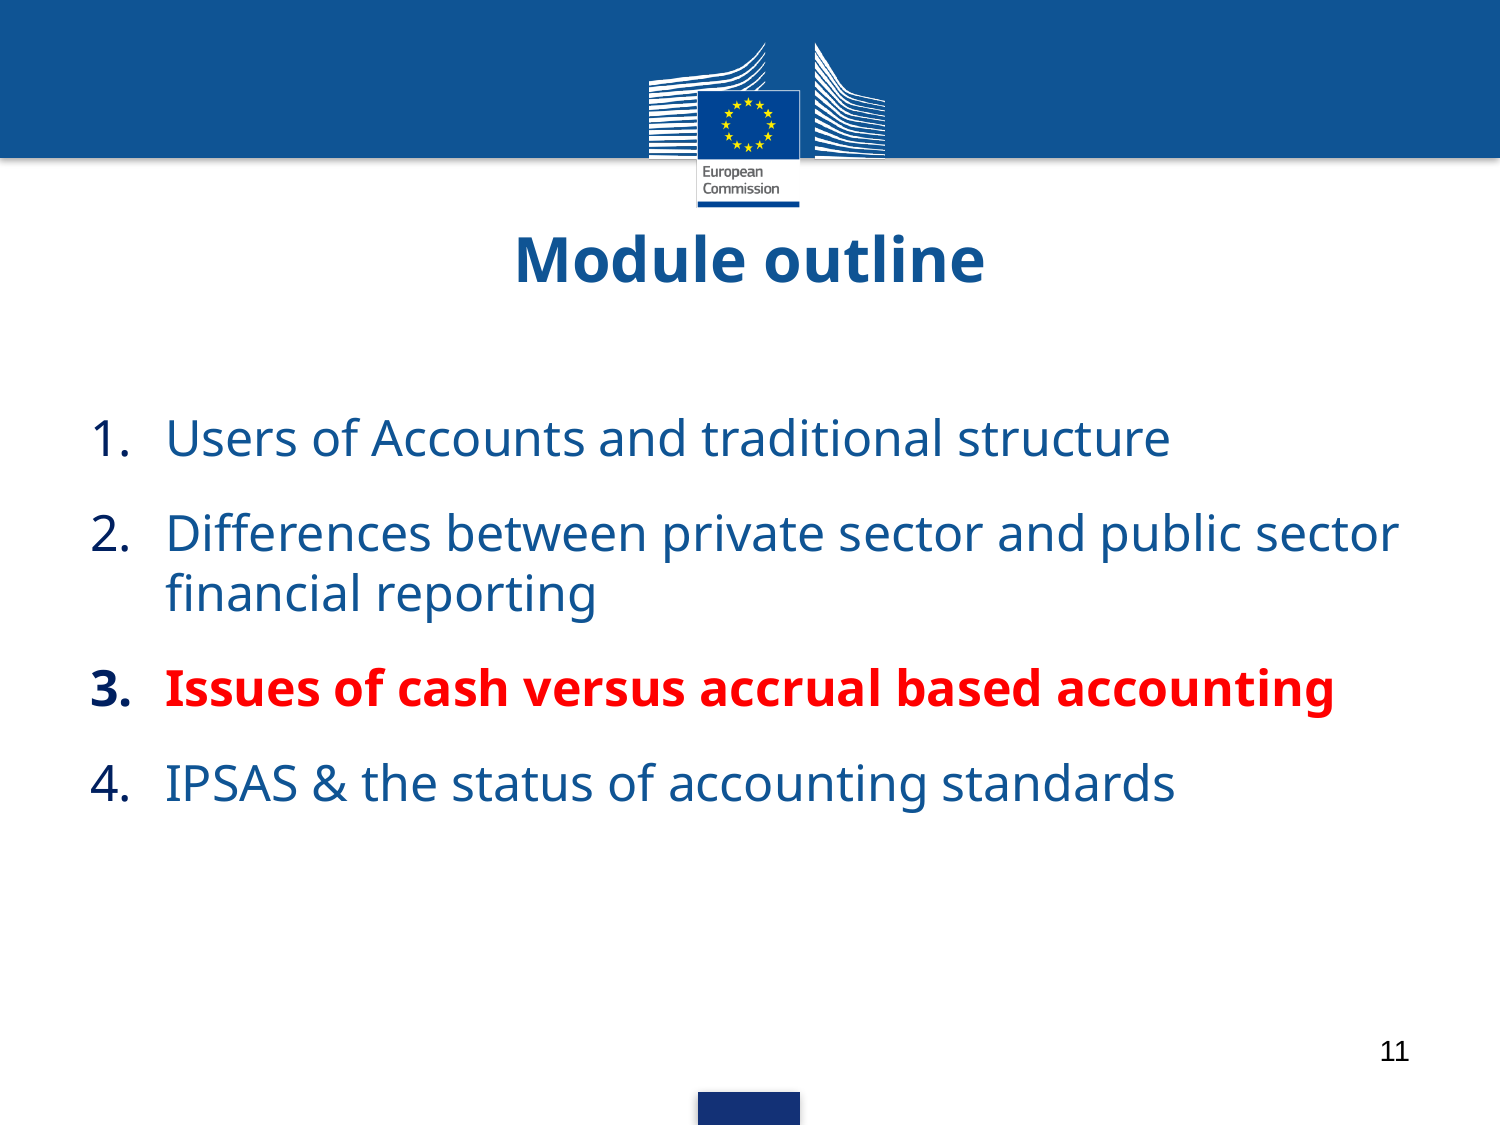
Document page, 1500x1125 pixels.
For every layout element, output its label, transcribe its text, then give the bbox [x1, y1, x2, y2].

slide_number 11 [1074, 1024, 1426, 1103]
picture [649, 42, 885, 163]
title Module outline [0, 163, 1500, 352]
list Users of Accounts and traditional structure Differences between private sector and public sector financial reporting Issues of cash versus accrual based accounting IPSAS & the status of accounting standards [75, 399, 1425, 870]
